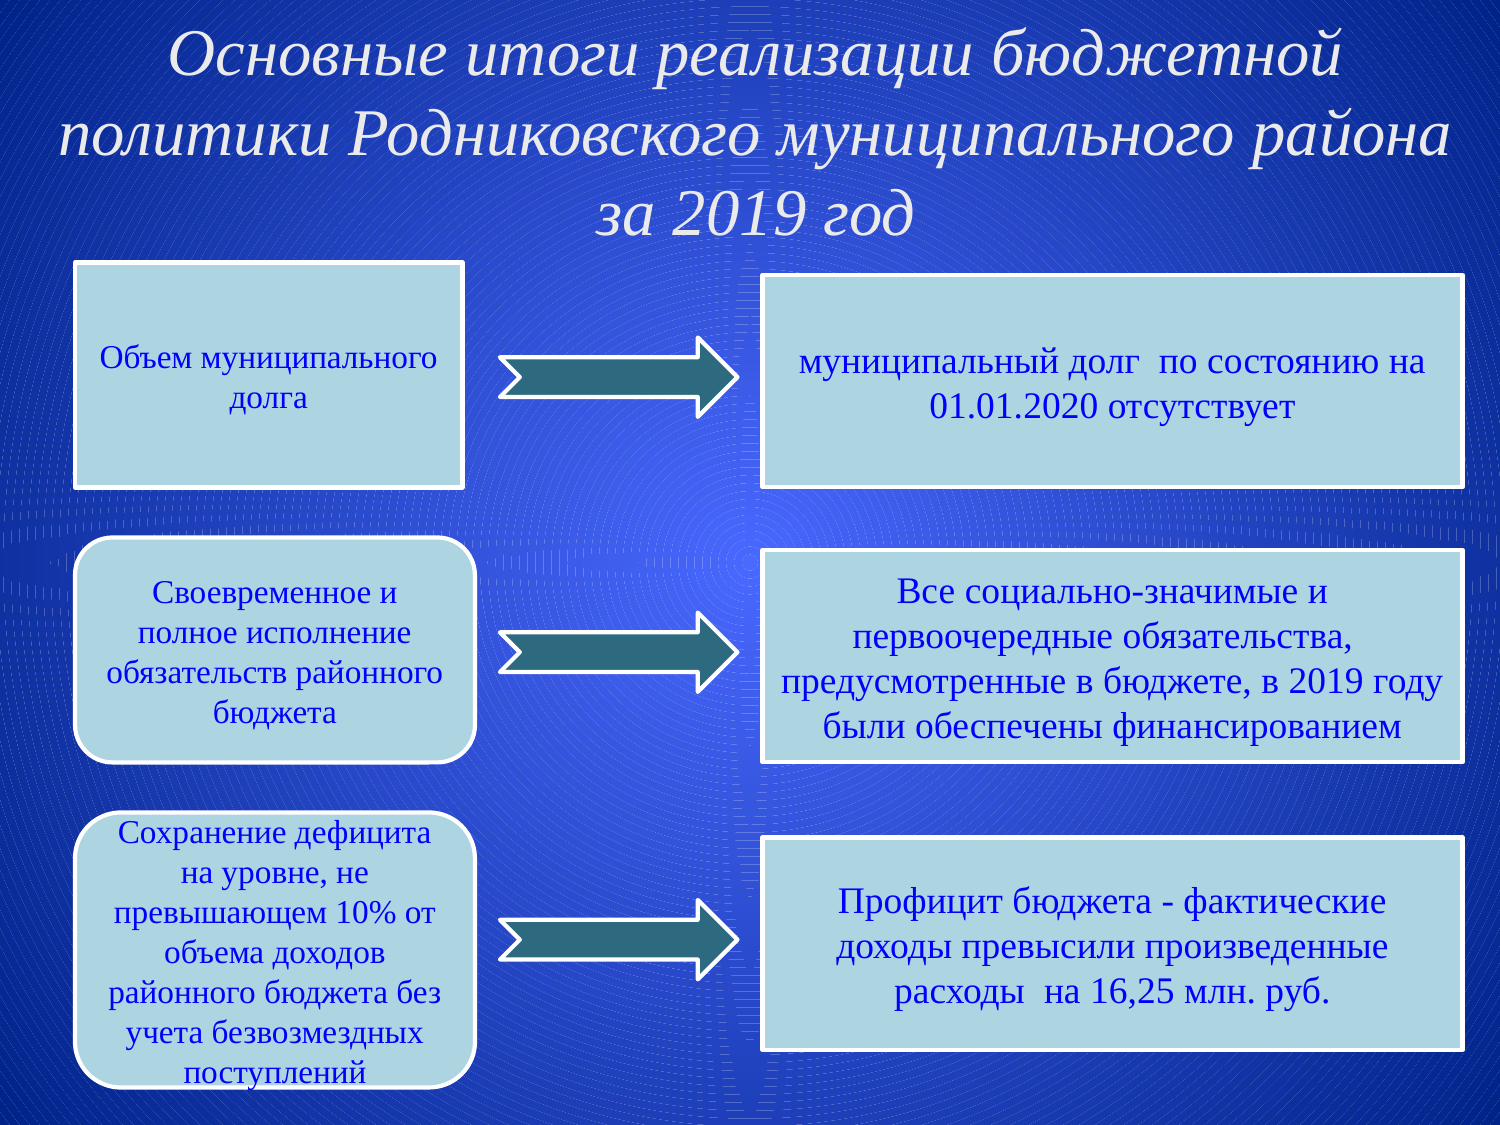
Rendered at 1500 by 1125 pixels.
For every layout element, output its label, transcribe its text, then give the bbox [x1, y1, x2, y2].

text_box Все социально-значимые и первоочередные обязательства, предусмотренные в бюджете, в 2019 году были обеспечены финансированием [760, 548, 1465, 764]
text_box [498, 335, 740, 419]
text_box Своевременное и полное исполнение обязательств районного бюджета [72, 535, 478, 765]
text_box [498, 610, 740, 694]
text_box Профицит бюджета - фактические доходы превысили произведенные расходы на 16,25 млн. руб. [760, 835, 1465, 1052]
text_box [498, 898, 740, 982]
list Объем муниципального долга [73, 260, 465, 490]
title Основные итоги реализации бюджетной политики Родниковского муниципального района за 2019 год [37, 24, 1475, 233]
text_box Сохранение дефицита на уровне, не превышающем 10% от объема доходов районного бюджета без учета безвозмездных поступлений [72, 810, 478, 1090]
text_box муниципальный долг по состоянию на 01.01.2020 отсутствует [760, 273, 1465, 489]
